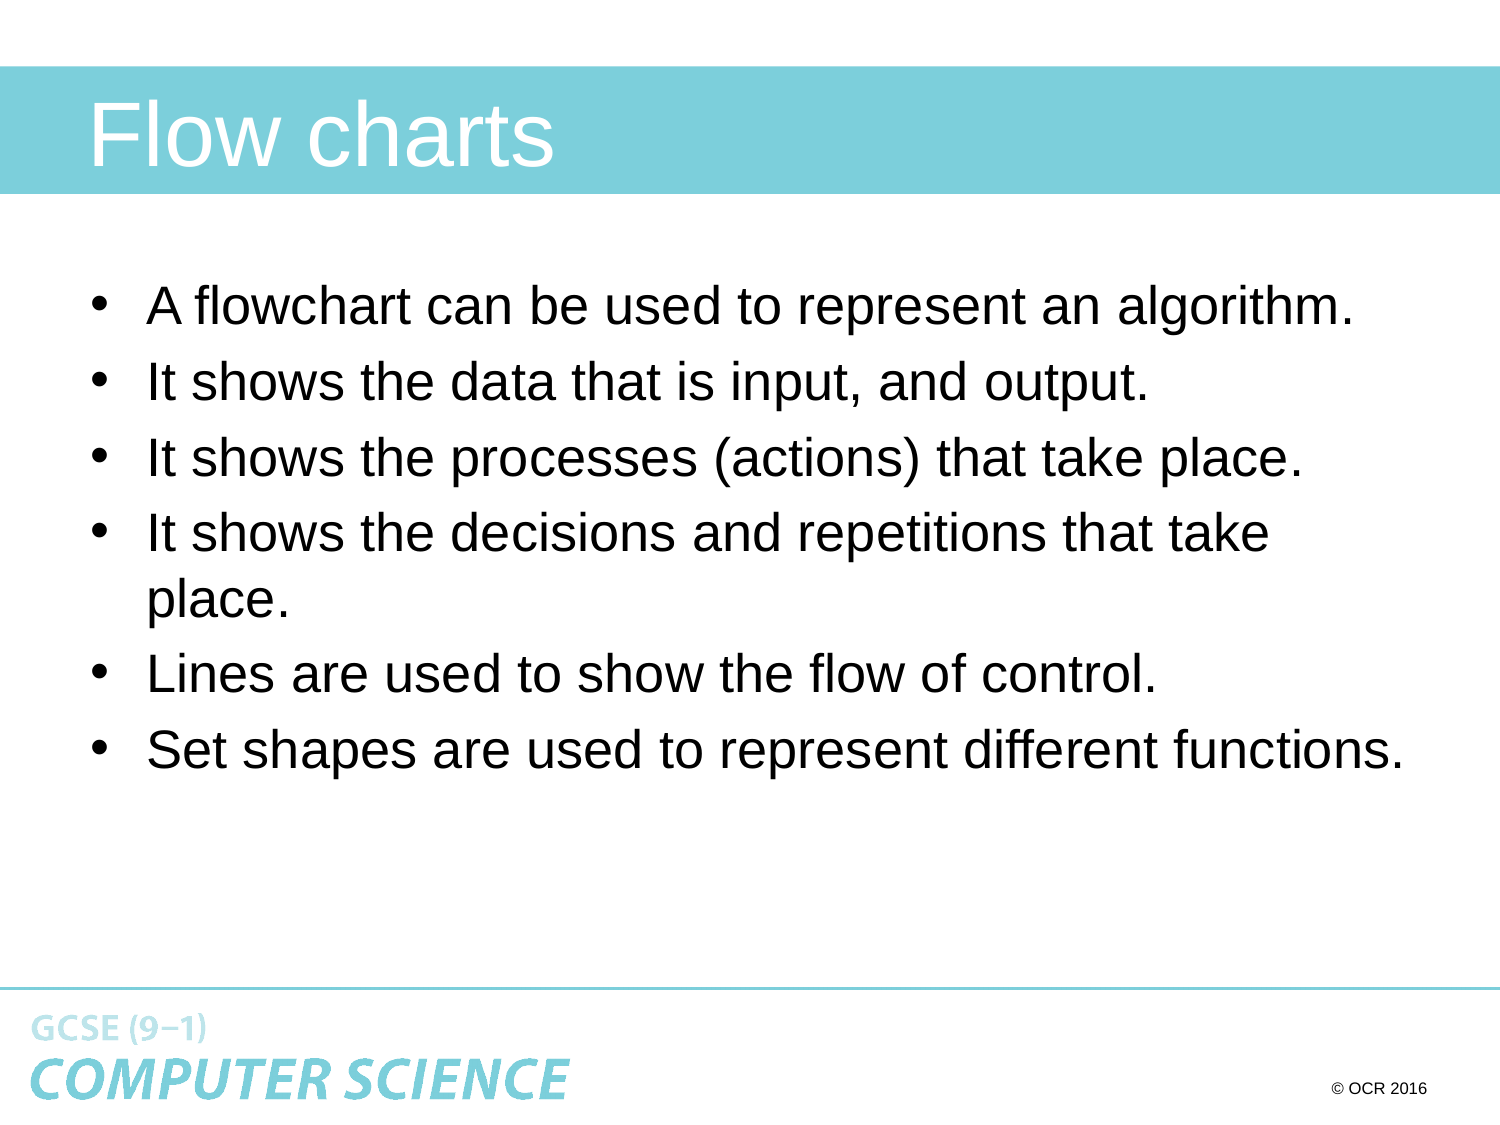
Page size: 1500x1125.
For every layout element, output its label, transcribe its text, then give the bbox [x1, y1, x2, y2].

list A flowchart can be used to represent an algorithm. It shows the data that is input, and output. It shows the processes (actions) that take place. It shows the decisions and repetitions that take place. Lines are used to show the flow of control. Set shapes are used to represent different functions. [75, 262, 1425, 965]
picture [0, 987, 1500, 1124]
title Flow charts [0, 66, 1500, 194]
